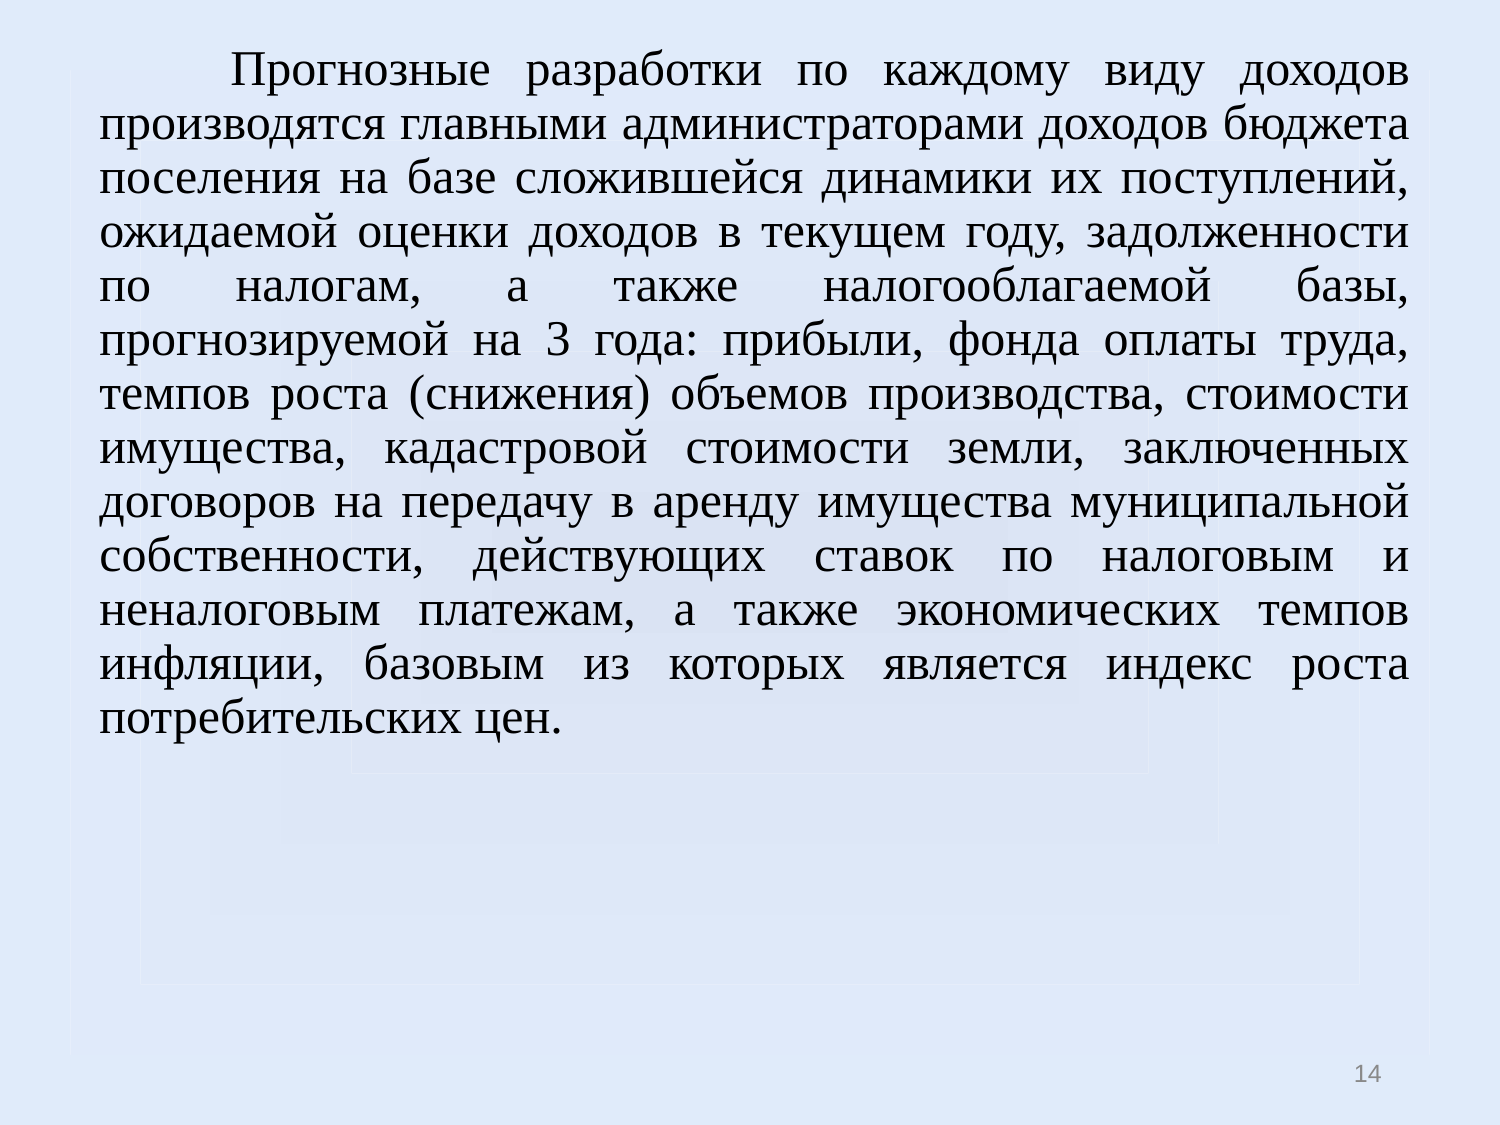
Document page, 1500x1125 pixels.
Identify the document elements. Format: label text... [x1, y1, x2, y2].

slide_number 14 [1059, 1042, 1397, 1103]
list Прогнозные разработки по каждому виду доходов производятся главными администраторами доходов бюджета поселения на базе сложившейся динамики их поступлений, ожидаемой оценки доходов в текущем году, задолженности по налогам, а также налогооблагаемой базы, прогнозируемой на 3 года: прибыли, фонда оплаты труда, темпов роста (снижения) объемов производства, стоимости имущества, кадастровой стоимости земли, заключенных договоров на передачу в аренду имущества муниципальной собственности, действующих ставок по налоговым и неналоговым платежам, а также экономических темпов инфляции, базовым из которых является индекс роста потребительских цен. [46, 34, 1426, 1102]
